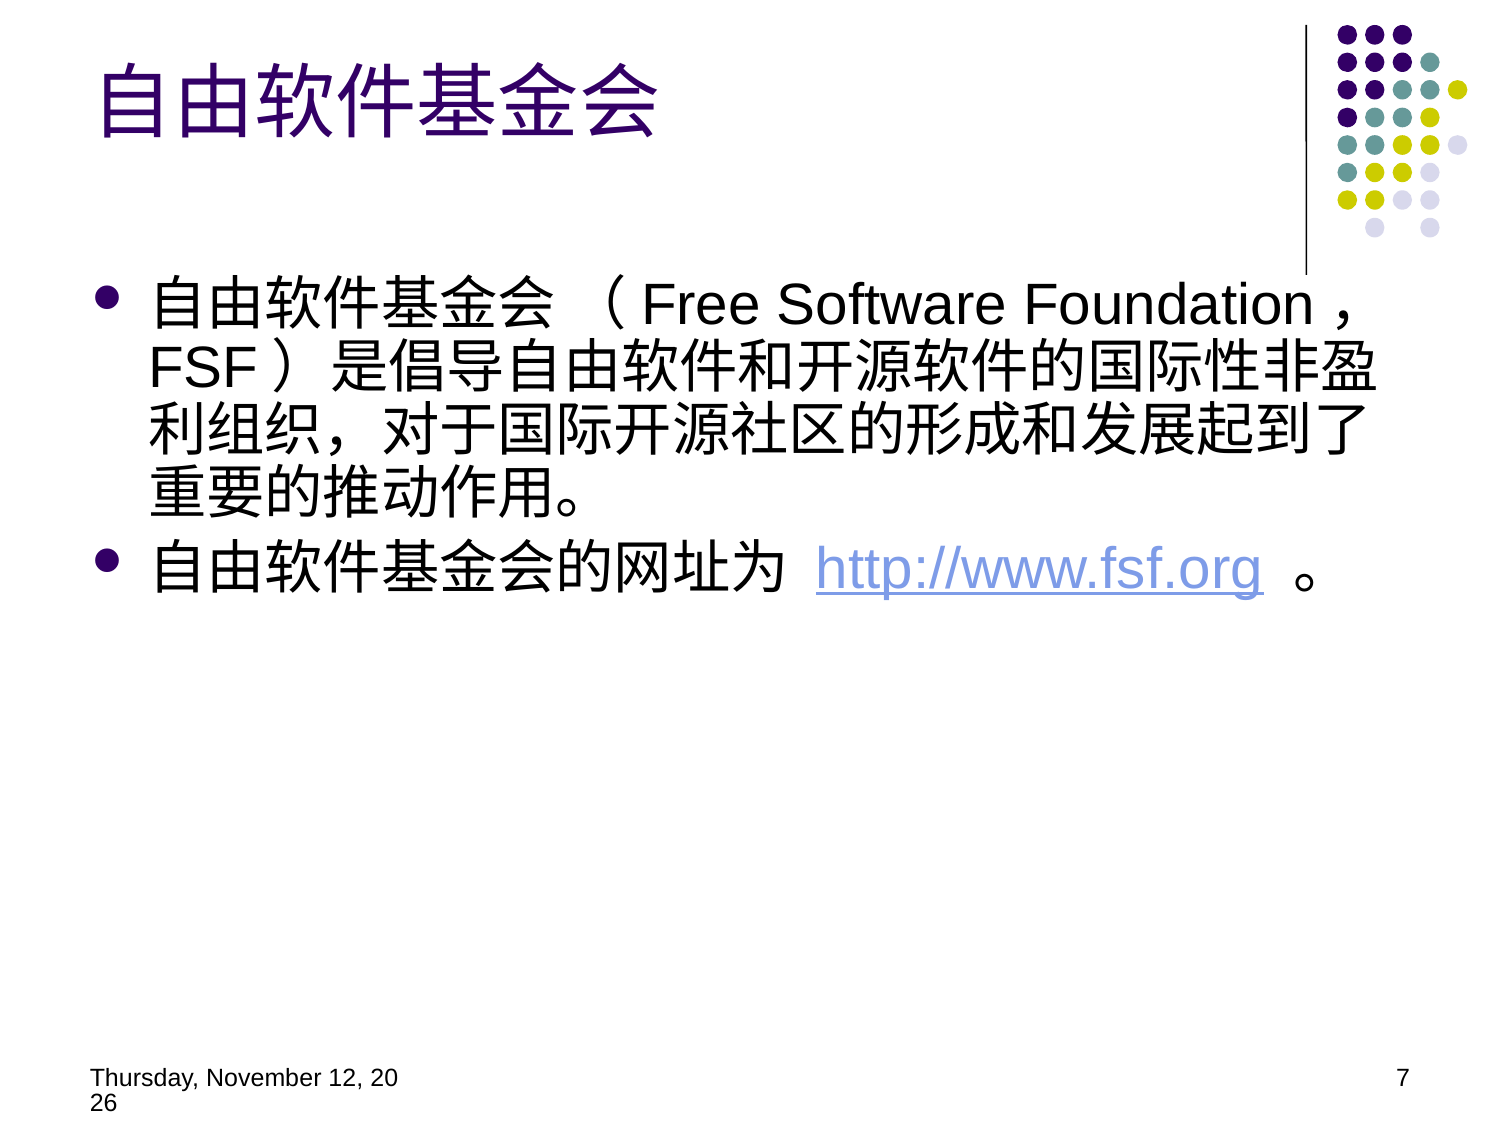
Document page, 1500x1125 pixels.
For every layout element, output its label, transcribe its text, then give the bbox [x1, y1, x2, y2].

title 自由软件基金会 [76, 42, 1428, 230]
list 自由软件基金会 （Free Software Foundation，FSF）是倡导自由软件和开源软件的国际性非盈利组织，对于国际开源社区的形成和发展起到了重要的推动作用。 自由软件基金会的网址为 http://www.fsf.org 。 [76, 266, 1428, 1011]
slide_number 7 [1074, 1024, 1425, 1100]
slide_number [75, 1024, 425, 1100]
